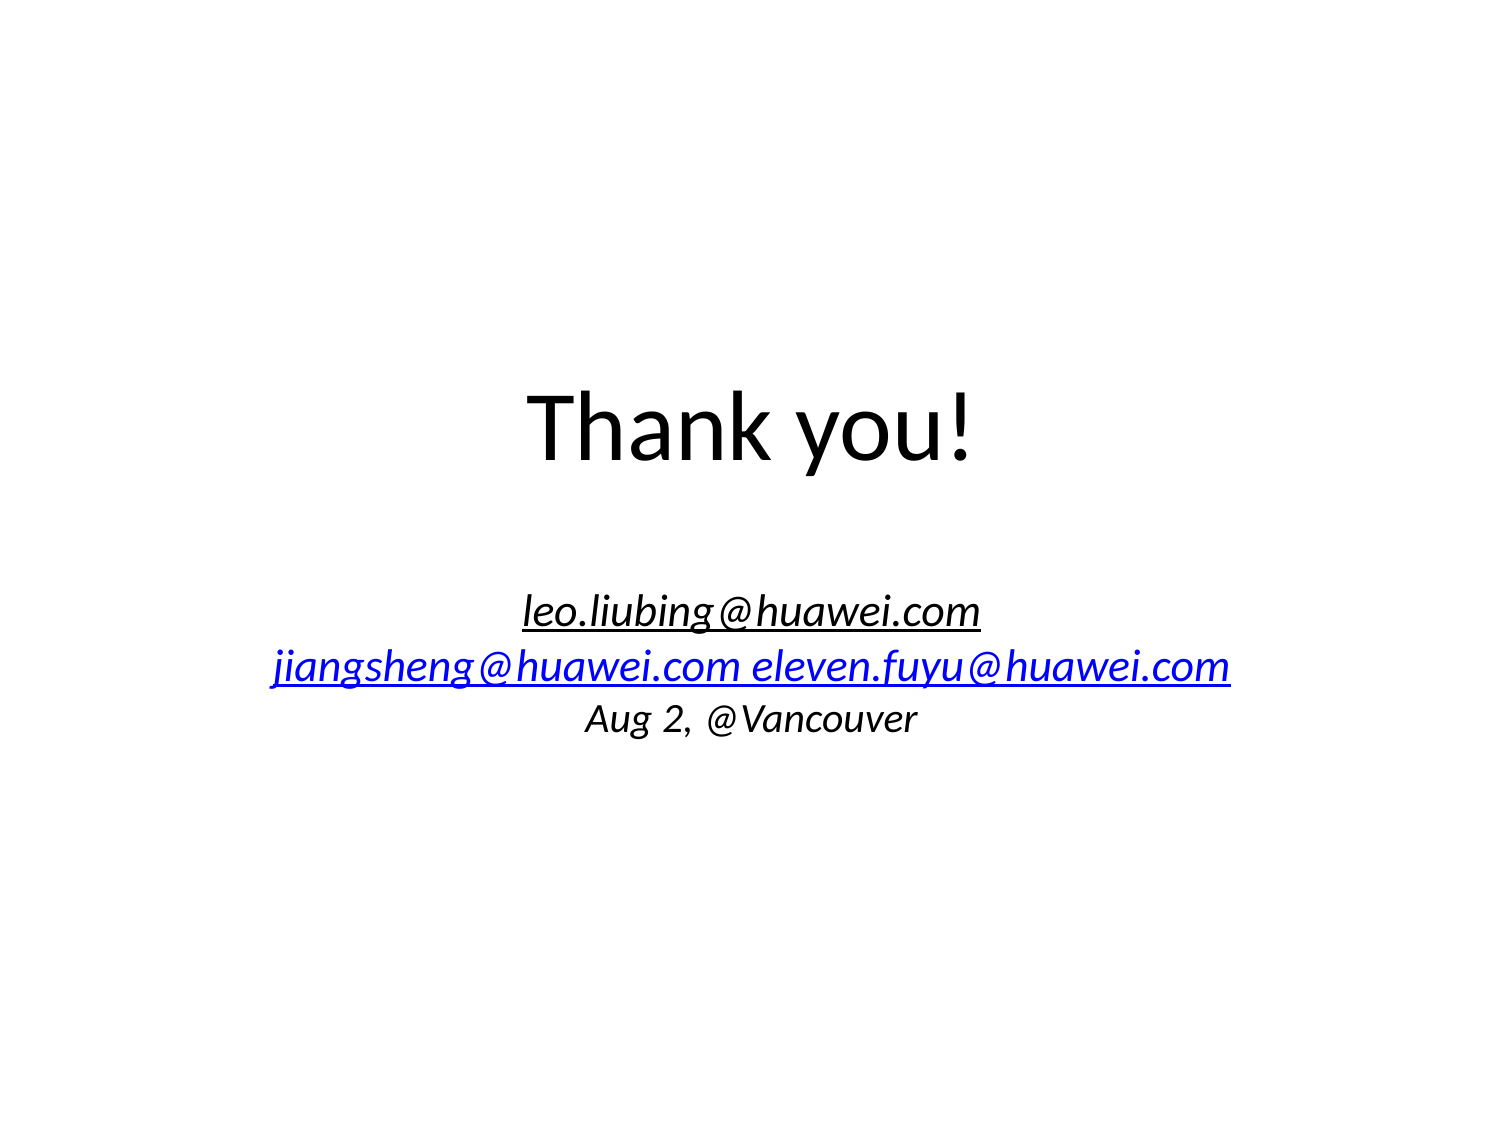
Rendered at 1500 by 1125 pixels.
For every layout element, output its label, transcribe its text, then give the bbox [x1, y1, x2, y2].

title Thank you! leo.liubing@huawei.com jiangsheng@huawei.com eleven.fuyu@huawei.com Aug 2, @Vancouver [76, 149, 1427, 953]
